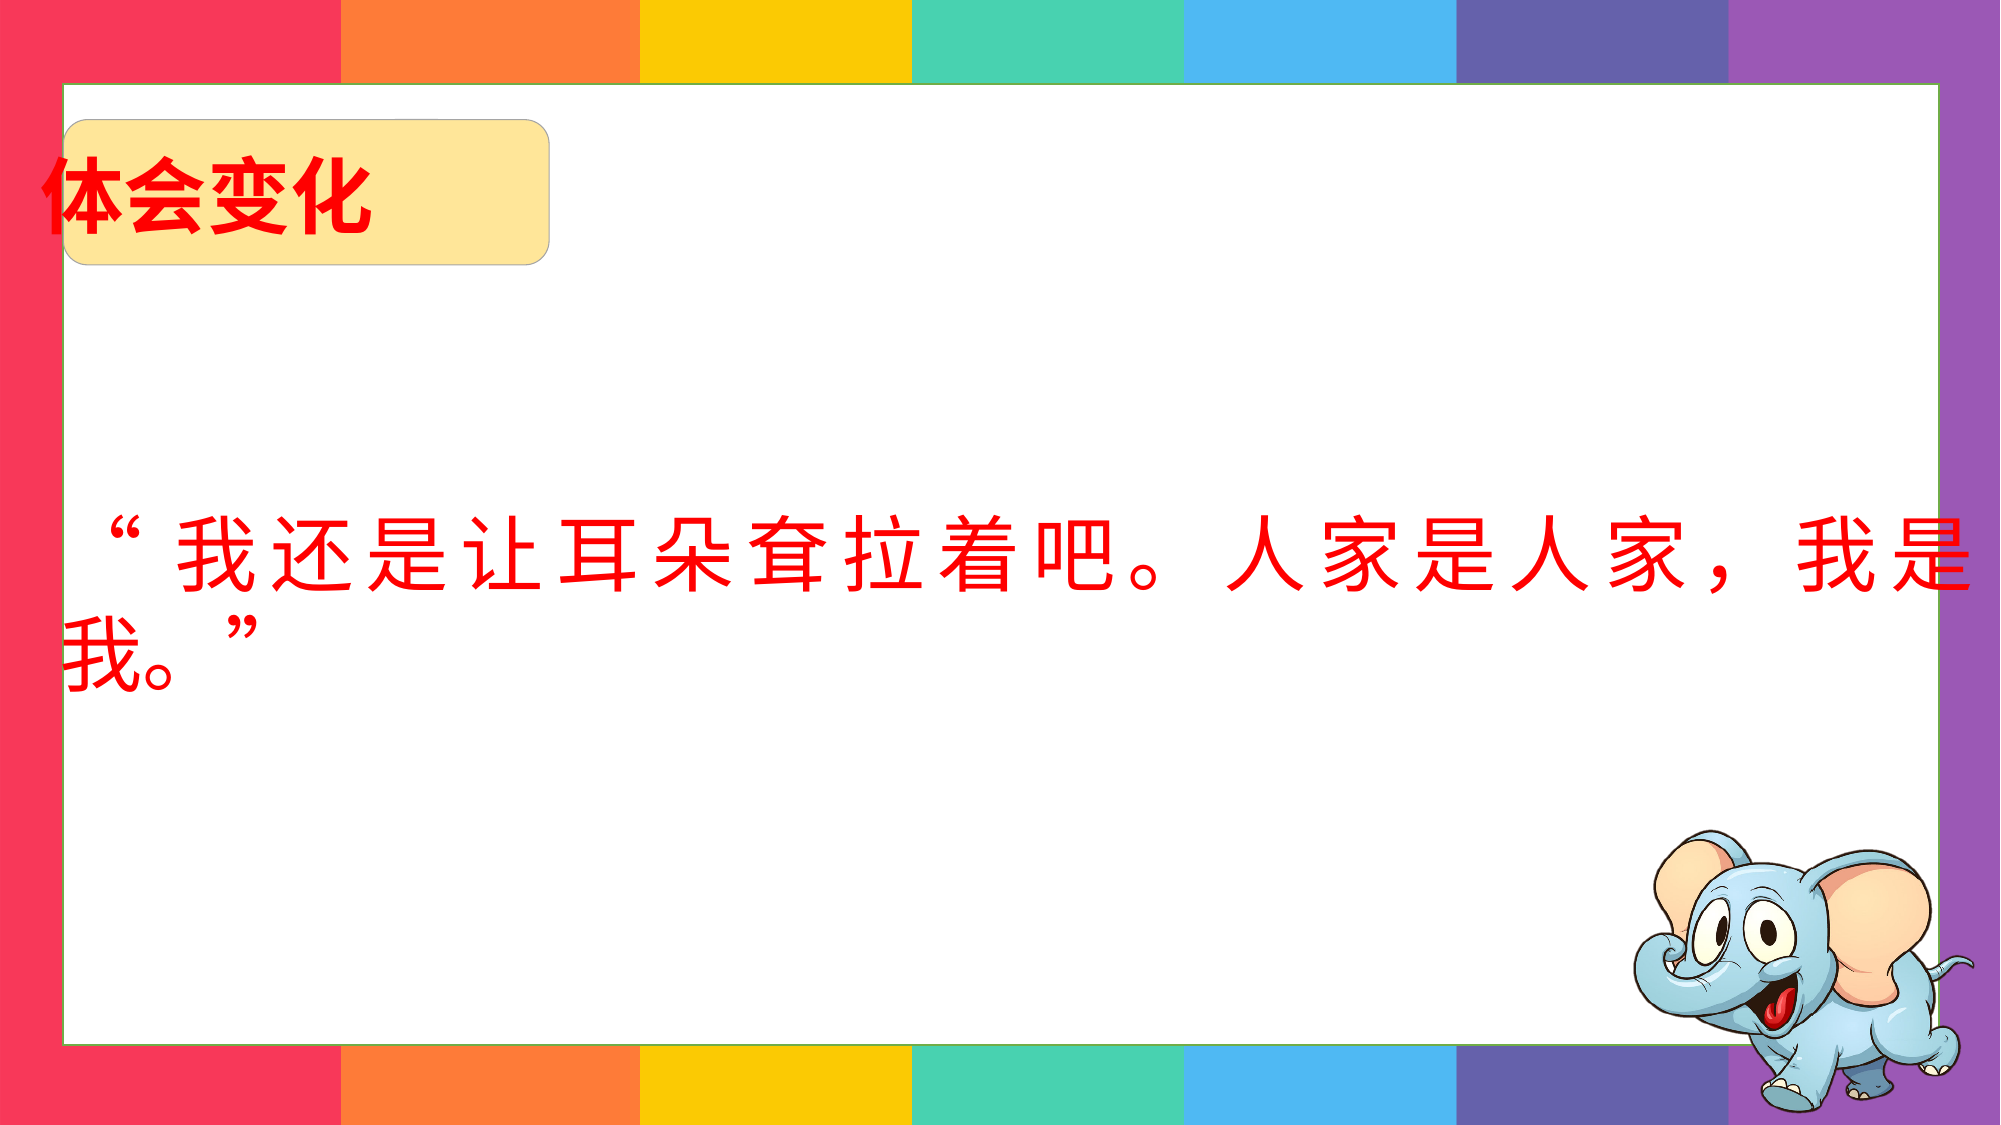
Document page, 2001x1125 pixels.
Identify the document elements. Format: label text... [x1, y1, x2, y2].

text_box “我还是让耳朵耷拉着吧。人家是人家，我是我。” [44, 495, 1990, 610]
picture [0, 0, 2001, 1125]
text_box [0, 107, 604, 265]
